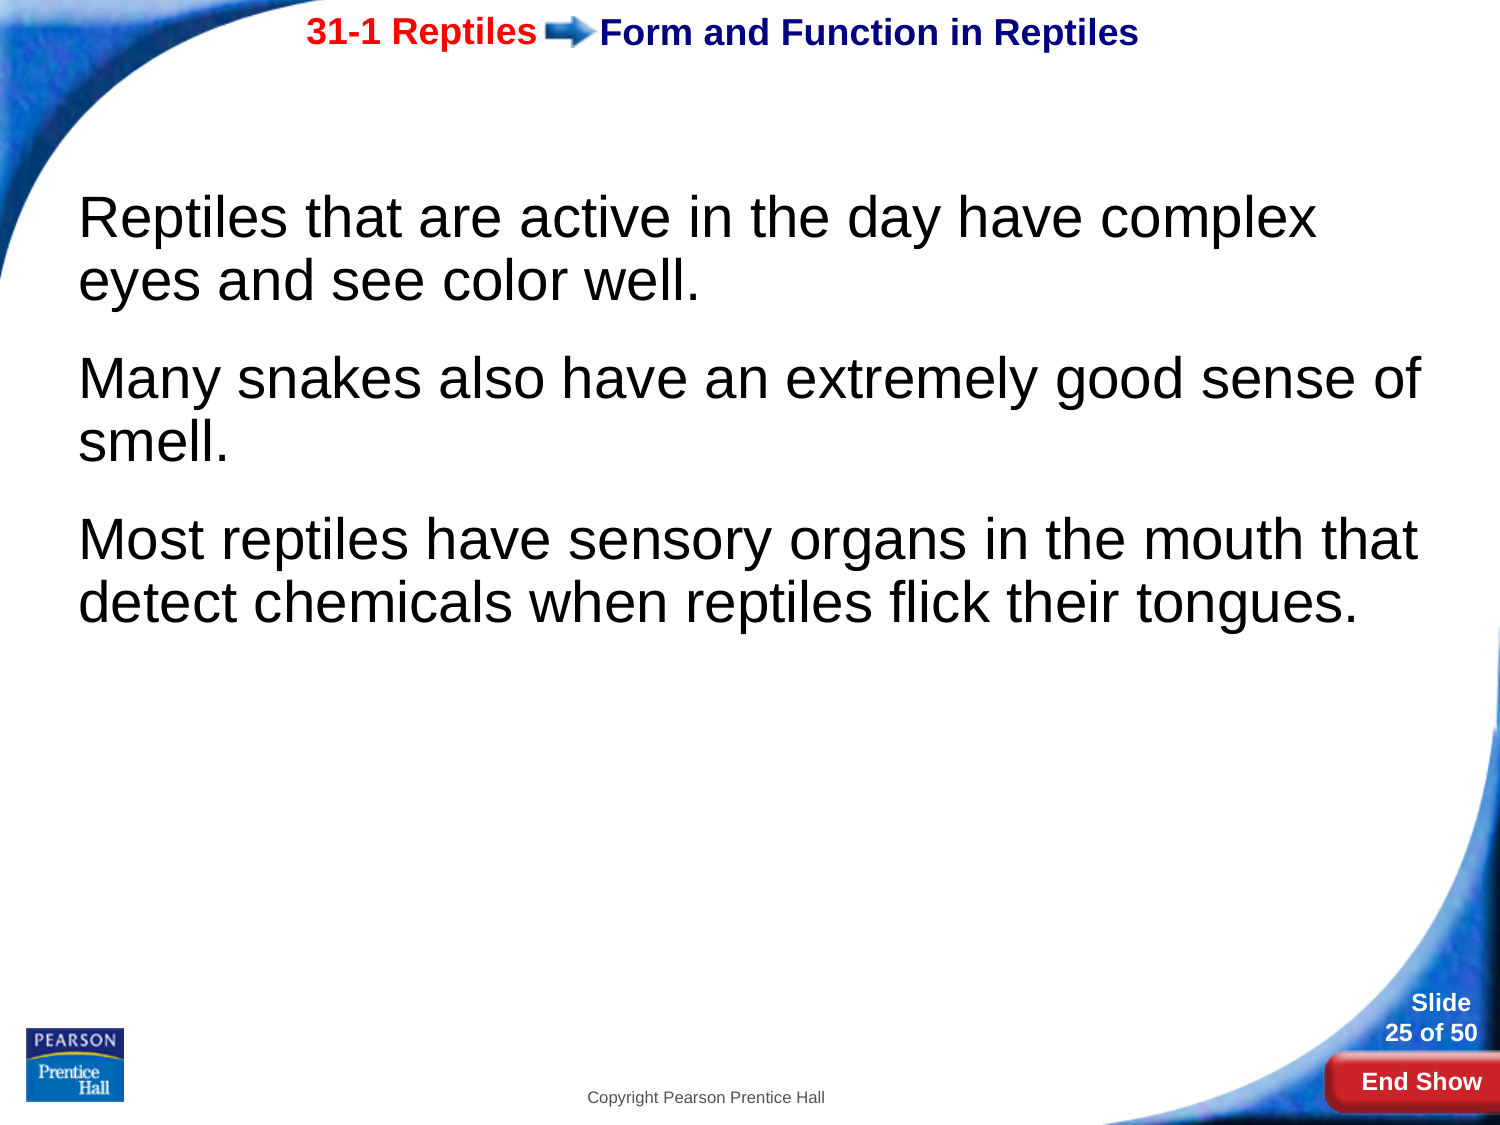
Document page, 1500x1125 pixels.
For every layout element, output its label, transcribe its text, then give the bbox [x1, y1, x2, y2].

list Reptiles that are active in the day have complex eyes and see color well. Many snakes also have an extremely good sense of smell. Most reptiles have sensory organs in the mouth that detect chemicals when reptiles flick their tongues. [44, 179, 1448, 1088]
picture [0, 0, 1500, 1125]
footer Copyright Pearson Prentice Hall [468, 1088, 945, 1105]
title Form and Function in Reptiles [584, 0, 1254, 76]
